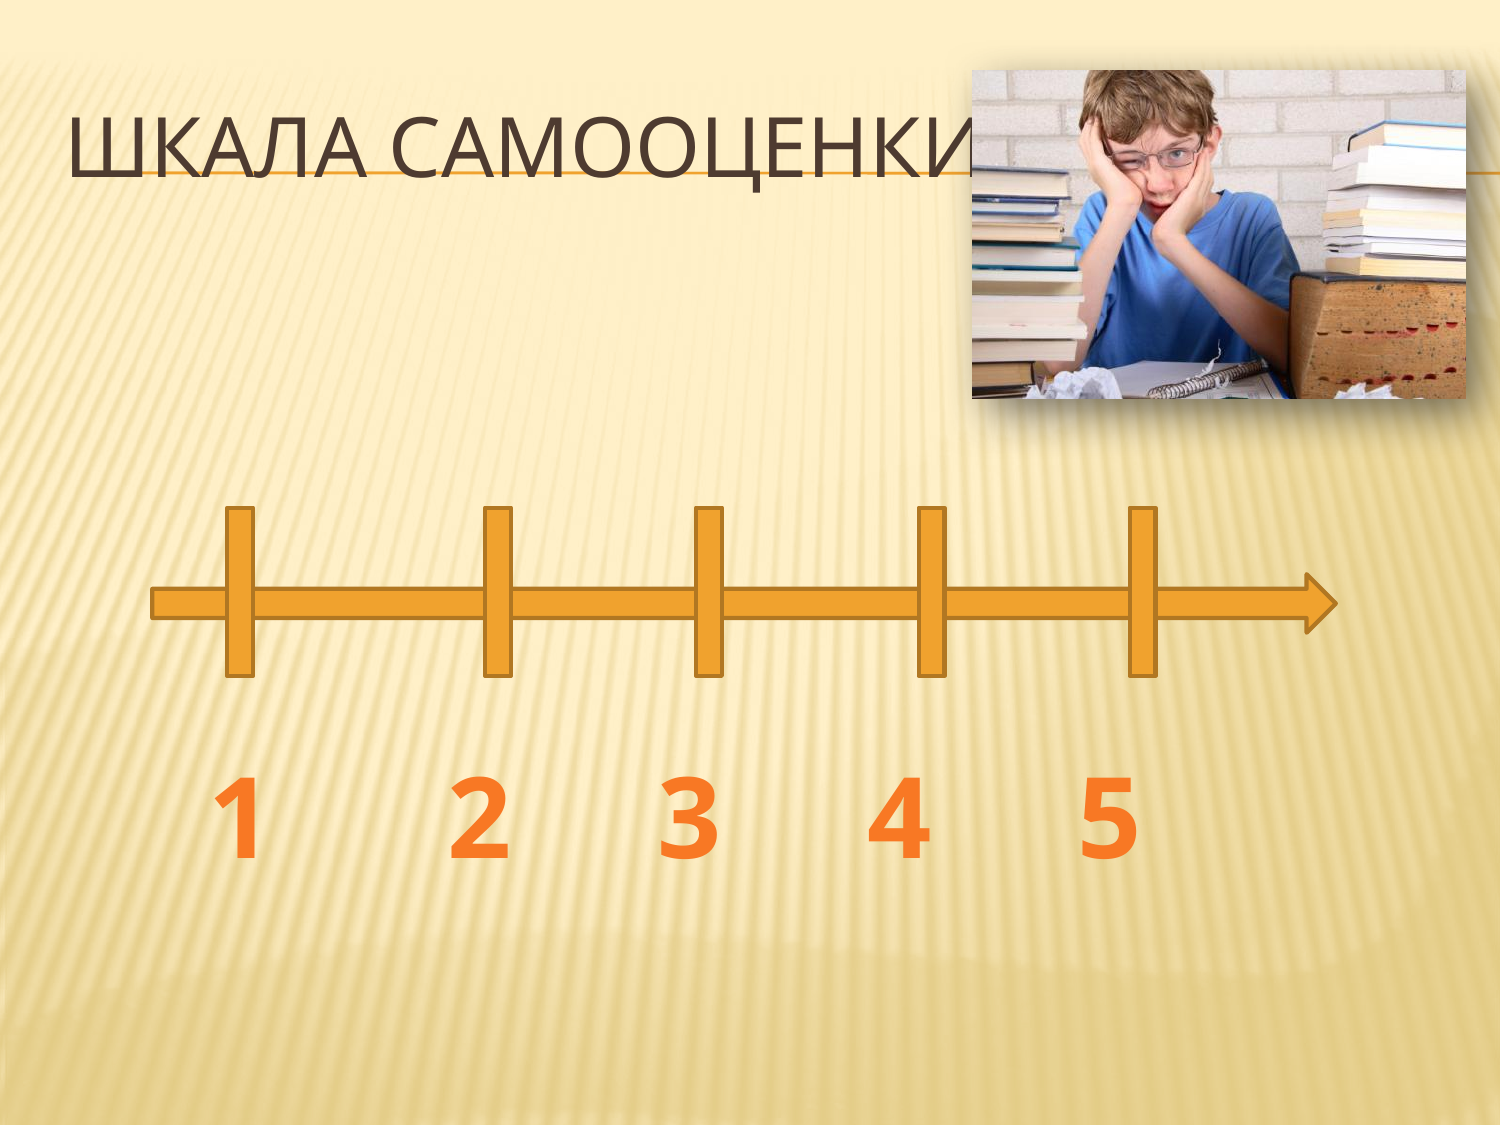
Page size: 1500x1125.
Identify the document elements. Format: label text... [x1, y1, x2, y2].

text_box [513, 586, 694, 621]
text_box [917, 506, 947, 678]
text_box [694, 506, 724, 678]
text_box [1158, 572, 1338, 635]
text_box [1128, 506, 1158, 678]
text_box [483, 506, 513, 678]
text_box [724, 586, 917, 621]
title Шкала самооценки [49, 75, 961, 213]
text_box [150, 586, 225, 621]
text_box [947, 586, 1128, 621]
picture [972, 69, 1466, 399]
text_box 1 2 3 4 5 [105, 738, 1360, 889]
text_box [225, 506, 255, 678]
text_box [255, 586, 483, 621]
